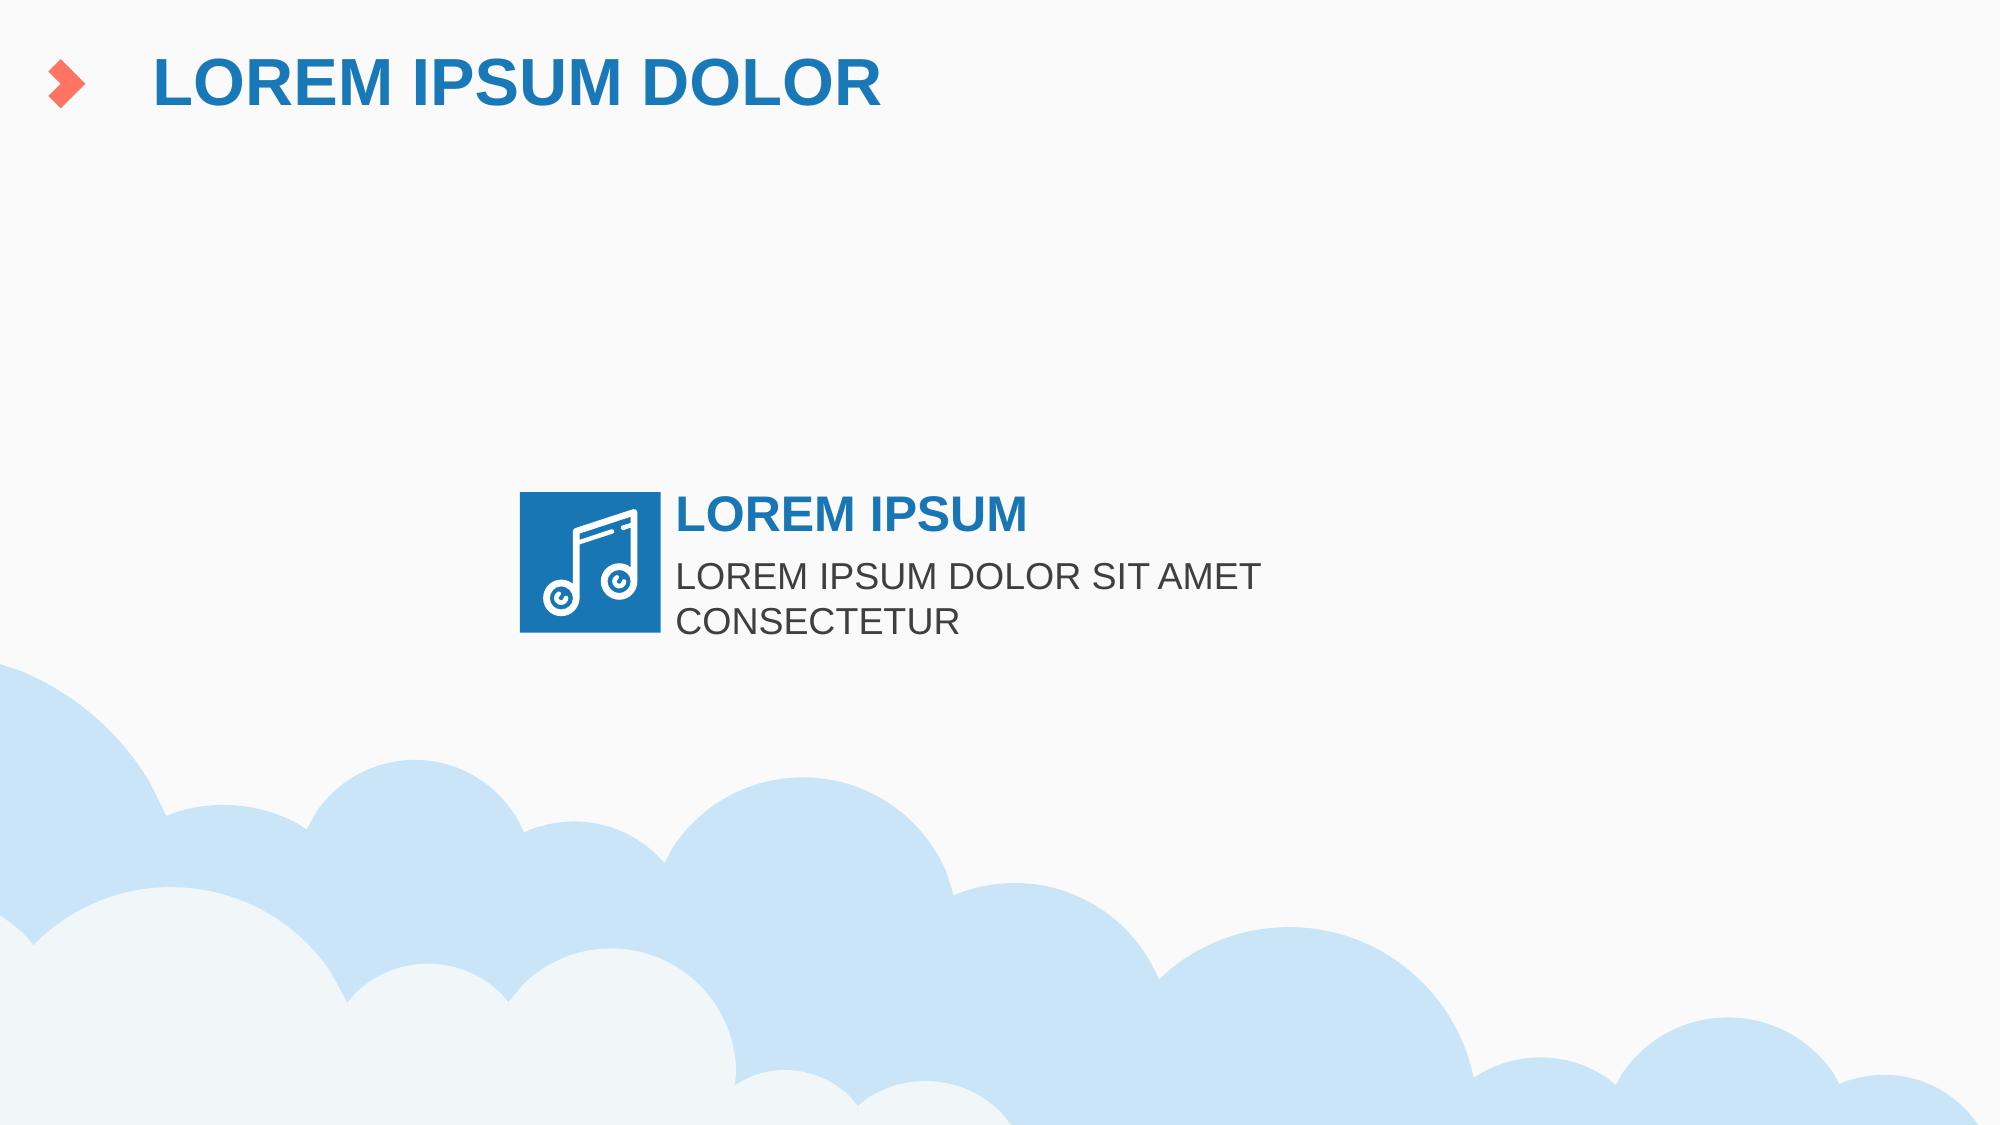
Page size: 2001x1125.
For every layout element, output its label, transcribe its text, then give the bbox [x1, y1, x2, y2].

text_box LOREM IPSUM [660, 474, 1480, 544]
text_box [519, 492, 661, 633]
title LOREM IPSUM DOLOR [137, 19, 1886, 148]
text_box LOREM IPSUM DOLOR SIT AMET CONSECTETUR [660, 544, 1480, 650]
